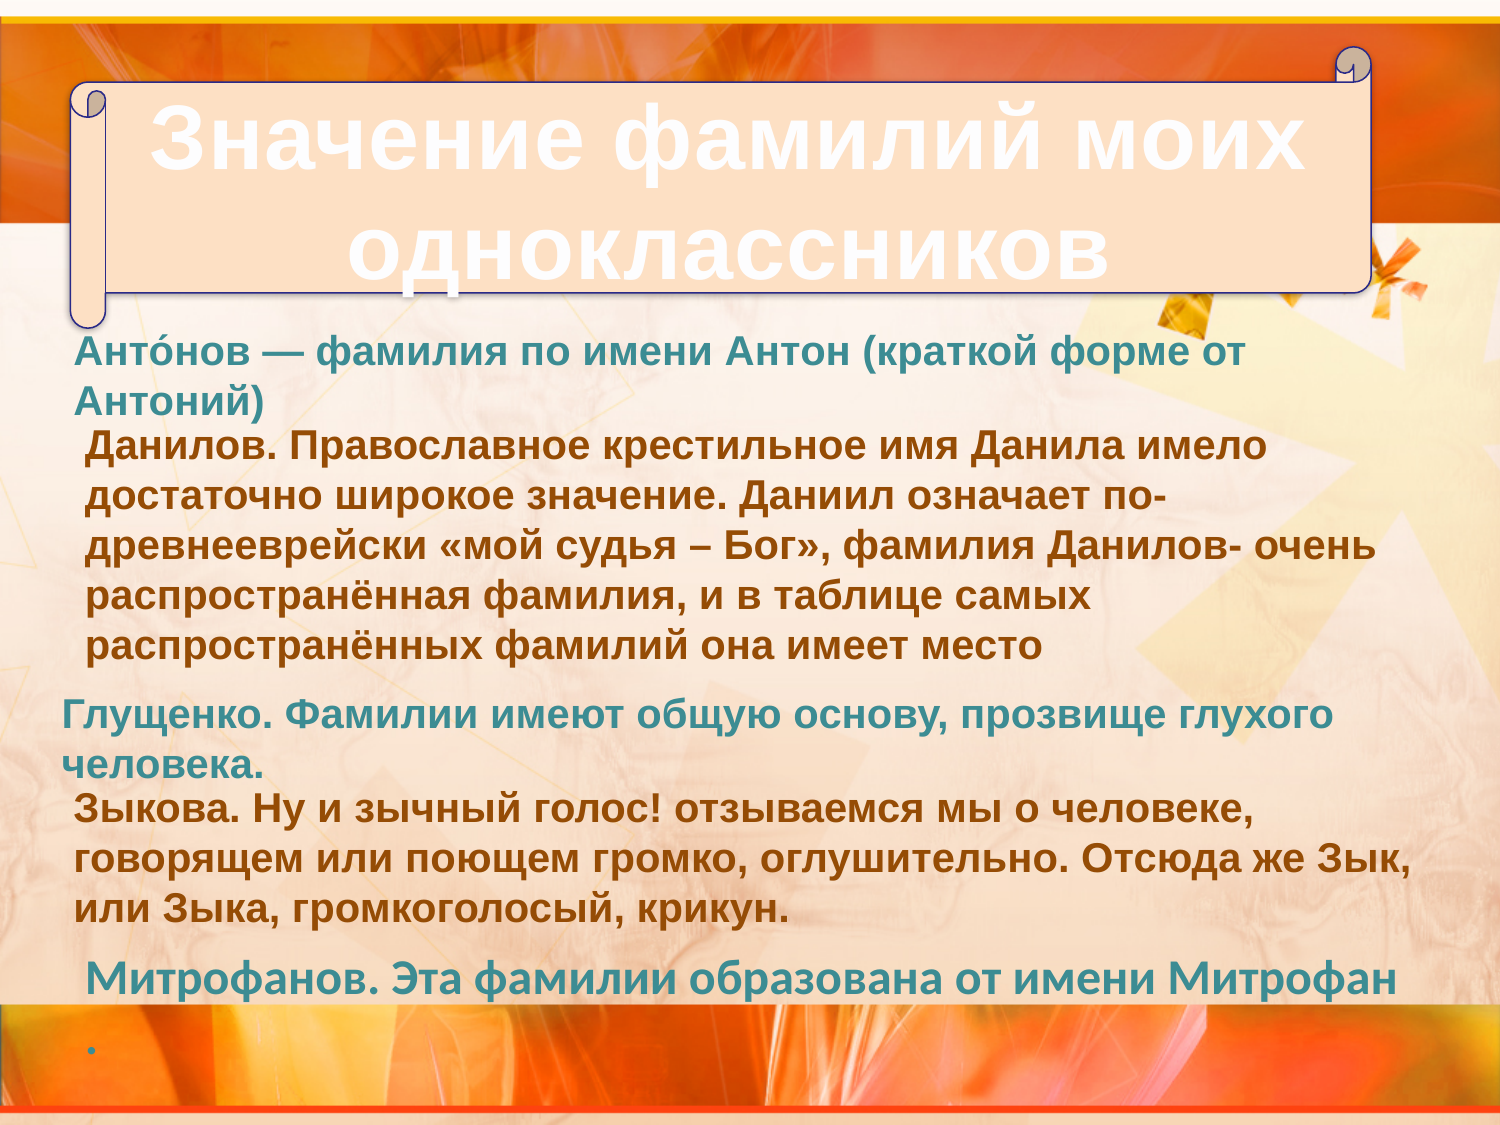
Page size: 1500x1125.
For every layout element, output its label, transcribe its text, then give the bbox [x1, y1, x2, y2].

text_box Данилов. Православное крестильное имя Данила имело достаточно широкое значение. Даниил означает по-древнееврейски «мой судья – Бог», фамилия Данилов- очень распространённая фамилия, и в таблице самых распространённых фамилий она имеет место [70, 410, 1430, 675]
text_box Анто́нов — фамилия по имени Антон (краткой форме от Антоний) [58, 316, 1465, 522]
text_box [46, 35, 1079, 162]
text_box Значение фамилий моих одноклассников [69, 46, 1372, 316]
text_box Митрофанов. Эта фамилии образована от имени Митрофан . [70, 937, 1418, 1073]
picture [0, 0, 1500, 1125]
text_box Зыкова. Ну и зычный голос! отзываемся мы о человеке, говорящем или поющем громко, оглушительно. Отсюда же Зык, или Зыка, громкоголосый, крикун. [58, 773, 1500, 939]
text_box Глущенко. Фамилии имеют общую основу, прозвище глухого человека. [46, 679, 1383, 795]
